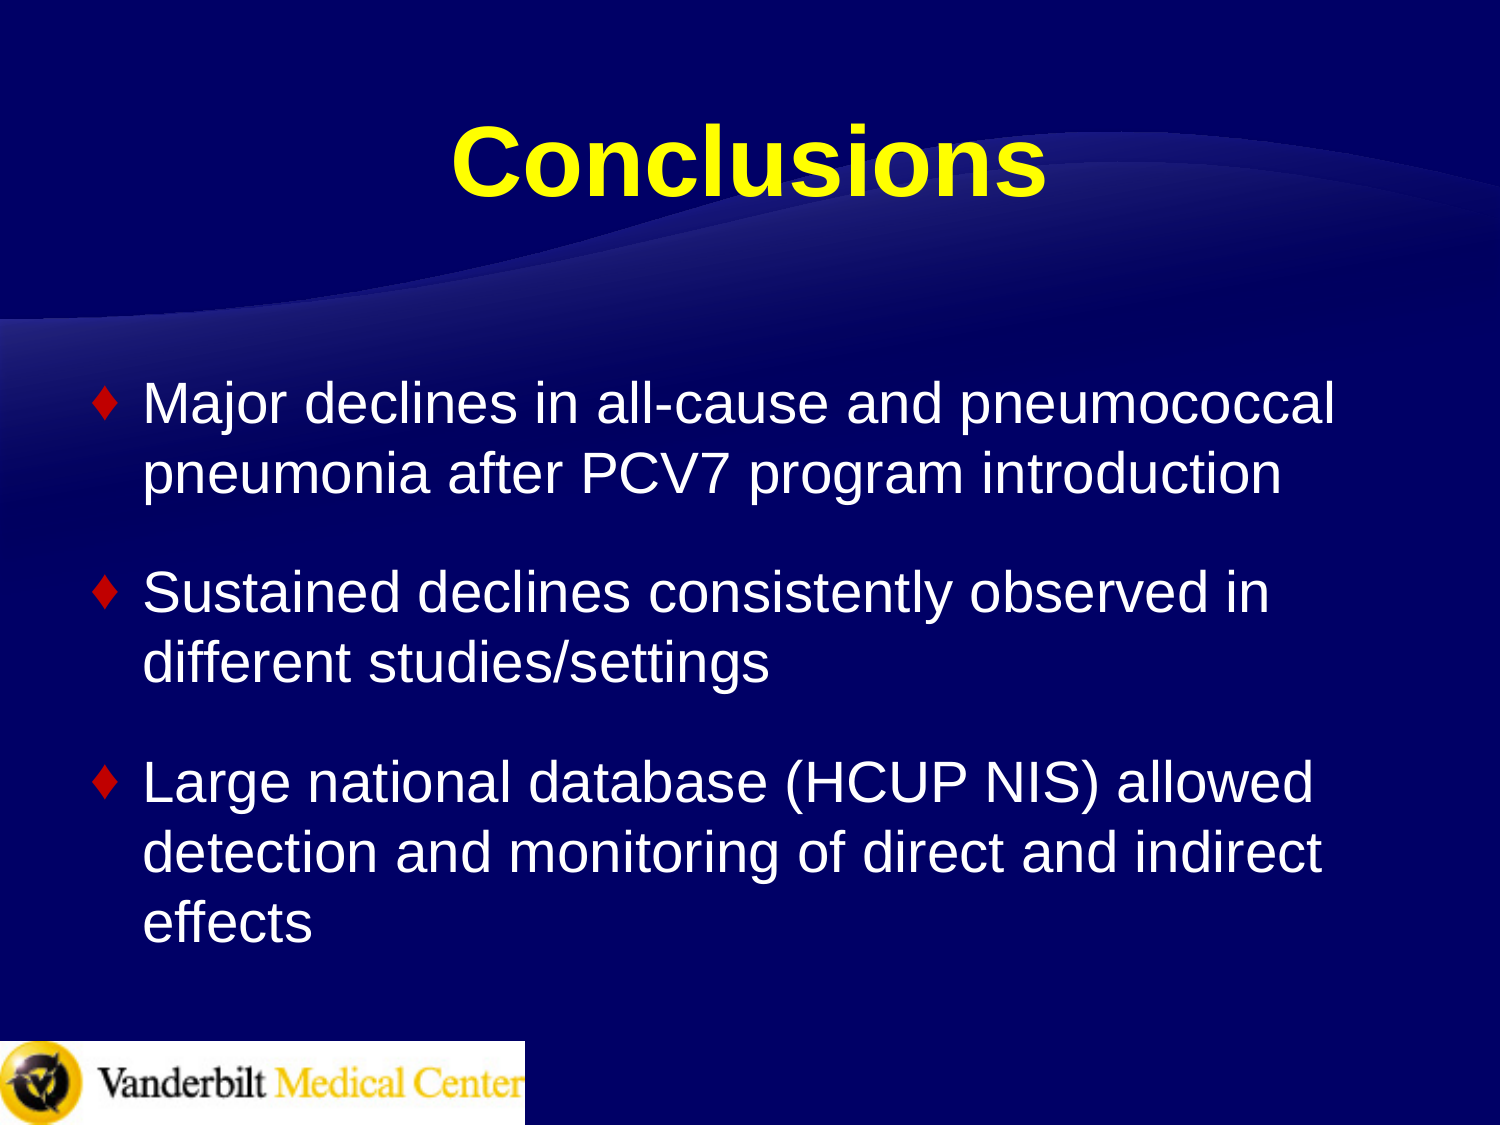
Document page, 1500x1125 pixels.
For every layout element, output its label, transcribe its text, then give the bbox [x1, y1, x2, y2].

picture [0, 1041, 525, 1125]
list Major declines in all-cause and pneumococcal pneumonia after PCV7 program introduction Sustained declines consistently observed in different studies/settings Large national database (HCUP NIS) allowed detection and monitoring of direct and indirect effects [74, 357, 1426, 1033]
title Conclusions [75, 87, 1425, 338]
